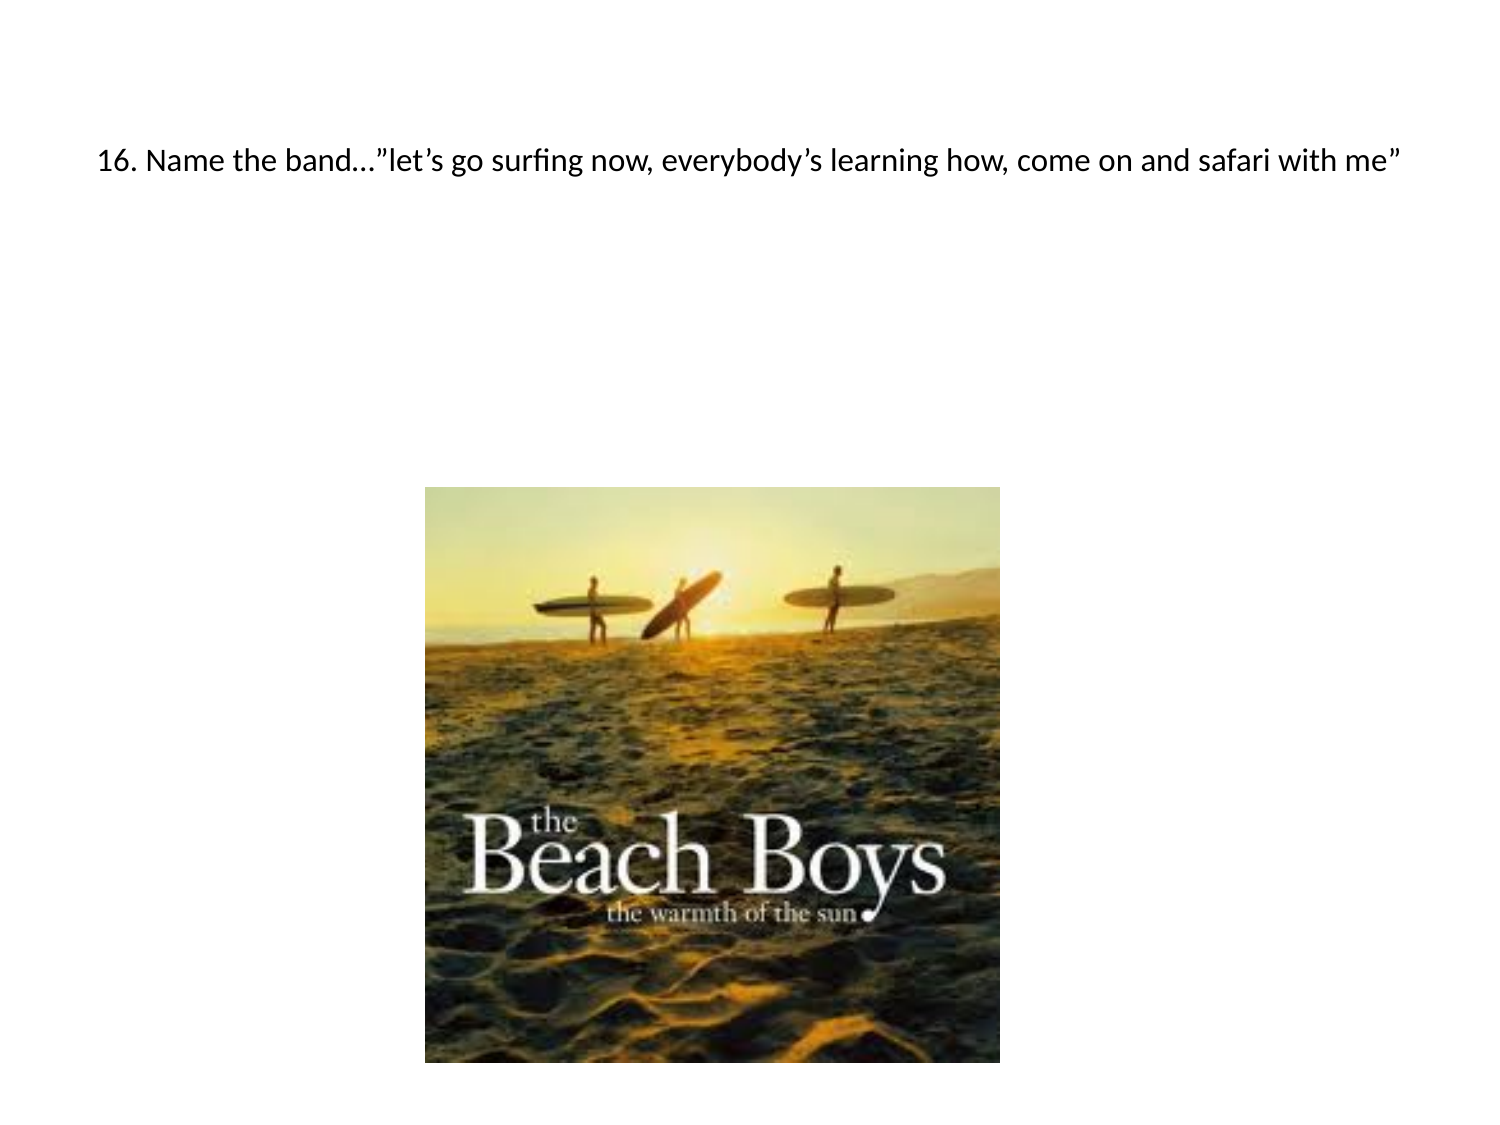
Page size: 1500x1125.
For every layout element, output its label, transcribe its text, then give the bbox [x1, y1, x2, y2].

title 16. Name the band…”let’s go surfing now, everybody’s learning how, come on and safari with me” [75, 45, 1425, 233]
picture [424, 487, 1001, 1063]
